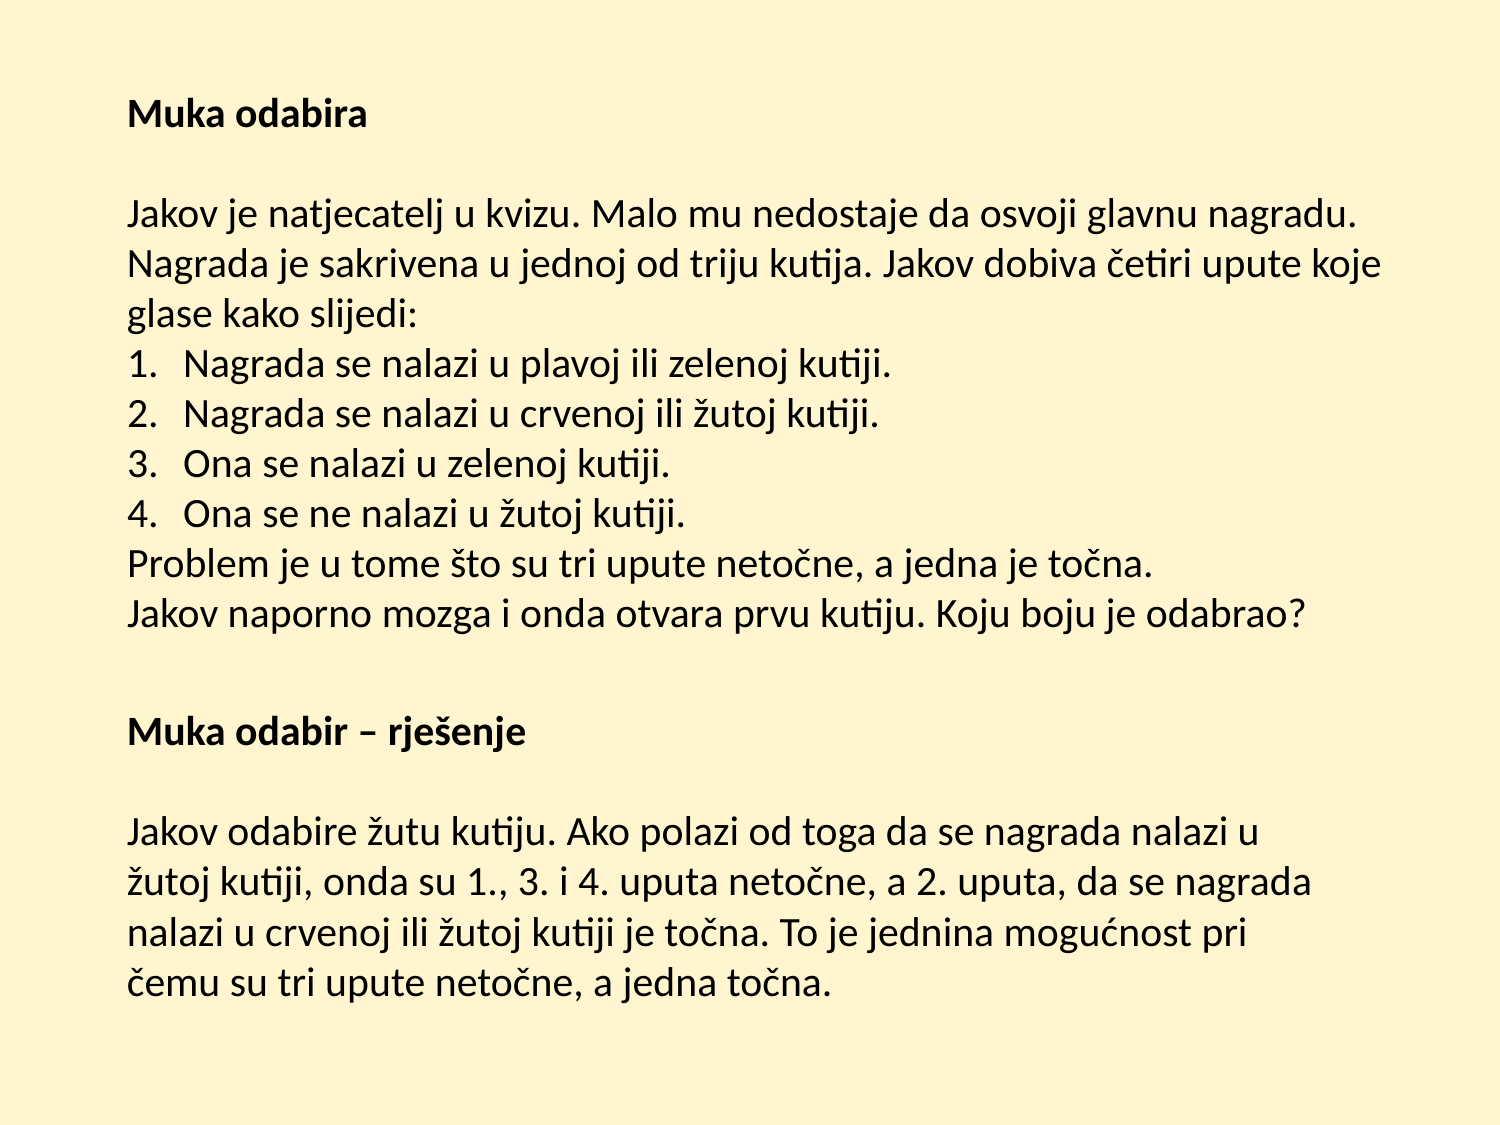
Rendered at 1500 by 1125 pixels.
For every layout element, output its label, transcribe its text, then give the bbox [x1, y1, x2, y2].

text_box Muka odabira Jakov je natjecatelj u kvizu. Malo mu nedostaje da osvoji glavnu nagradu. Nagrada je sakrivena u jednoj od triju kutija. Jakov dobiva četiri upute koje glase kako slijedi: Nagrada se nalazi u plavoj ili zelenoj kutiji. Nagrada se nalazi u crvenoj ili žutoj kutiji. Ona se nalazi u zelenoj kutiji. Ona se ne nalazi u žutoj kutiji. Problem je u tome što su tri upute netočne, a jedna je točna. Jakov naporno mozga i onda otvara prvu kutiju. Koju boju je odabrao? [112, 78, 1400, 694]
text_box Muka odabir – rješenje Jakov odabire žutu kutiju. Ako polazi od toga da se nagrada nalazi u žutoj kutiji, onda su 1., 3. i 4. uputa netočne, a 2. uputa, da se nagrada nalazi u crvenoj ili žutoj kutiji je točna. To je jednina mogućnost pri čemu su tri upute netočne, a jedna točna. [112, 696, 1329, 1012]
